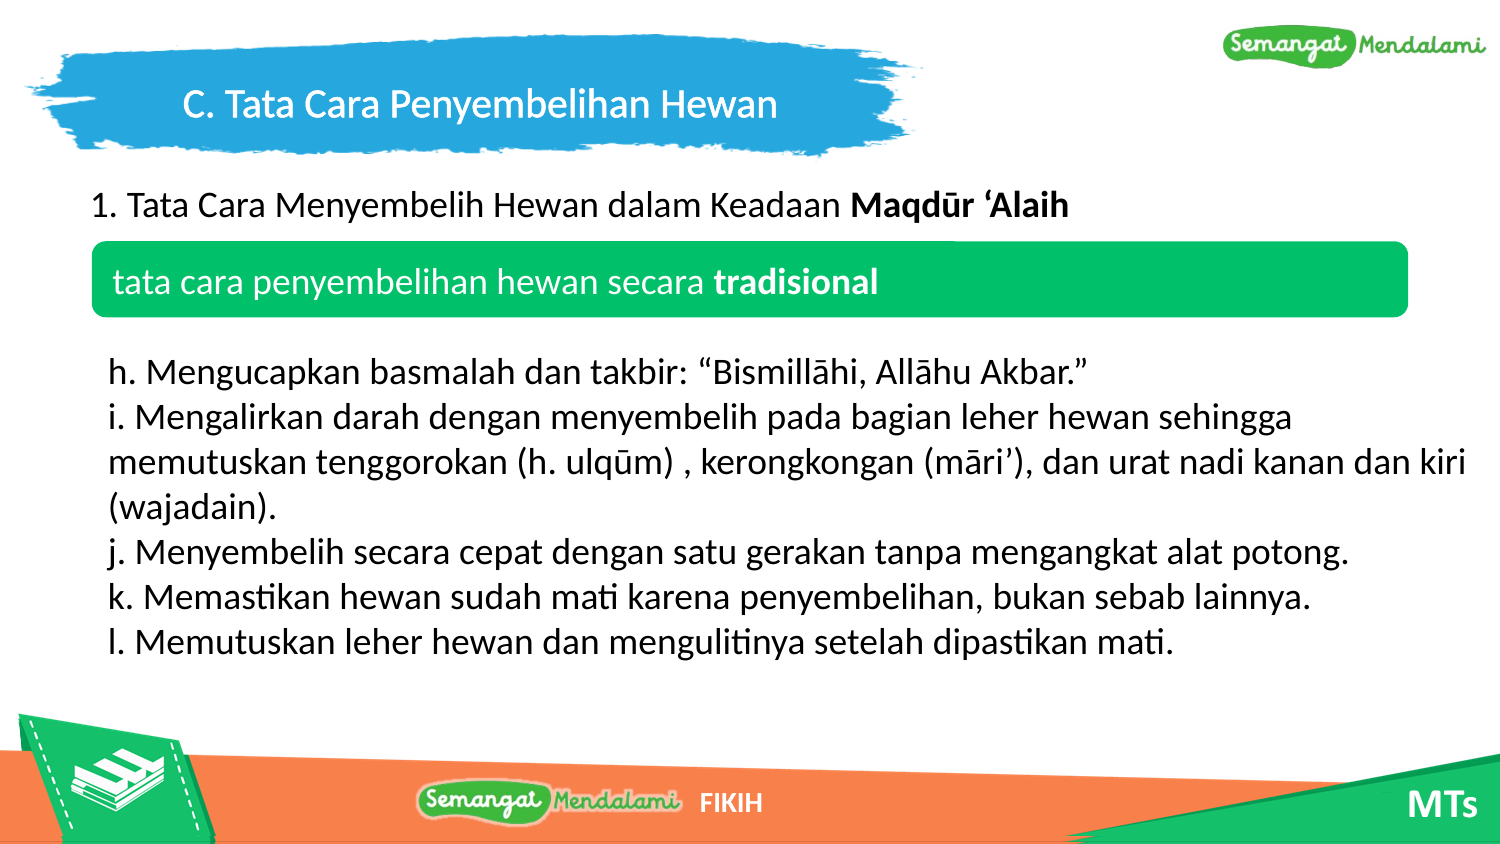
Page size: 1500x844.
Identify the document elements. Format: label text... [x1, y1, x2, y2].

text_box tata cara penyembelihan hewan secara tradisional [91, 241, 1409, 318]
picture [1217, 15, 1490, 75]
text_box 1. Tata Cara Menyembelih Hewan dalam Keadaan Maqdūr ‘Alaih [74, 173, 1425, 233]
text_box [0, 696, 1500, 844]
text_box h. Mengucapkan basmalah dan takbir: “Bismillāhi, Allāhu Akbar.” i. Mengalirkan darah dengan menyembelih pada bagian leher hewan sehingga memutuskan tenggorokan (h. ulqūm) , kerongkongan (māri’), dan urat nadi kanan dan kiri (wajadain). j. Menyembelih secara cepat dengan satu gerakan tanpa mengangkat alat potong. k. Memastikan hewan sudah mati karena penyembelihan, bukan sebab lainnya. l. Memutuskan leher hewan dan mengulitinya setelah dipastikan mati. [93, 339, 1500, 670]
picture [24, 34, 924, 163]
